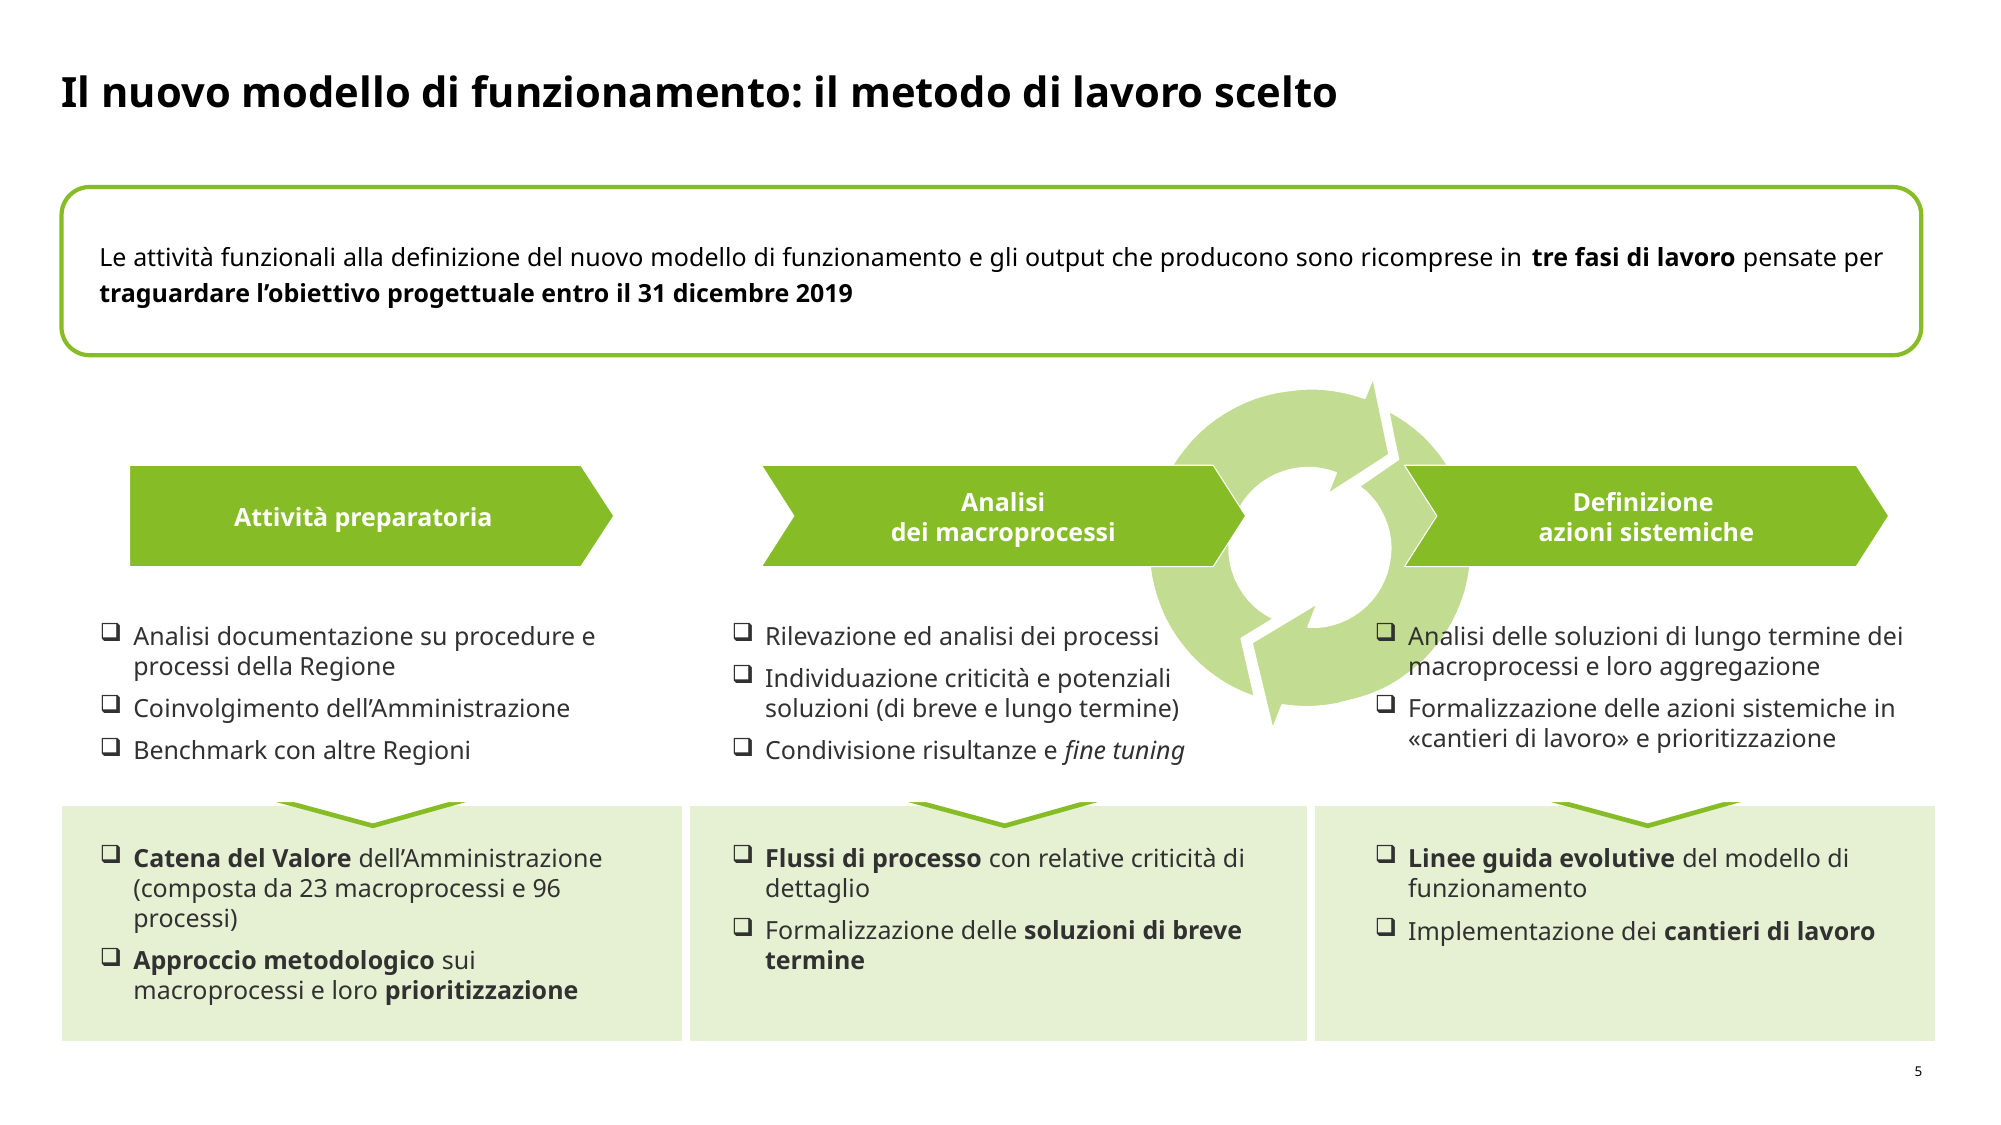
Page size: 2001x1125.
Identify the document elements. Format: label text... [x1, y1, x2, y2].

text_box Catena del Valore dell’Amministrazione (composta da 23 macroprocessi e 96 processi) Approccio metodologico sui macroprocessi e loro prioritizzazione [100, 842, 644, 1006]
text_box Analisi documentazione su procedure e processi della Regione Coinvolgimento dell’Amministrazione Benchmark con altre Regioni [100, 620, 644, 766]
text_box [253, 784, 490, 826]
text_box Definizione azioni sistemiche [1477, 463, 1891, 569]
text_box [1148, 365, 1472, 732]
title Il nuovo modello di funzionamento: il metodo di lavoro scelto [61, 66, 1923, 181]
table_header [690, 806, 1307, 1041]
text_box Analisi dei macroprocessi [759, 463, 1143, 569]
text_box Le attività funzionali alla definizione del nuovo modello di funzionamento e gli output che producono sono ricomprese in tre fasi di lavoro pensate per traguardare l’obiettivo progettuale entro il 31 dicembre 2019 [61, 186, 1922, 356]
text_box Attività preparatoria [127, 463, 616, 569]
table_header [1315, 806, 1935, 1041]
text_box Linee guida evolutive del modello di funzionamento Implementazione dei cantieri di lavoro [1374, 842, 1919, 946]
text_box Analisi delle soluzioni di lungo termine dei macroprocessi e loro aggregazione Formalizzazione delle azioni sistemiche in «cantieri di lavoro» e prioritizzazione [1374, 620, 1919, 753]
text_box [885, 784, 1122, 826]
text_box Flussi di processo con relative criticità di dettaglio Formalizzazione delle soluzioni di breve termine [731, 842, 1276, 976]
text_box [1528, 784, 1765, 826]
text_box Rilevazione ed analisi dei processi Individuazione criticità e potenziali soluzioni (di breve e lungo termine) Condivisione risultanze e fine tuning [731, 620, 1276, 766]
table_header [62, 806, 682, 1041]
